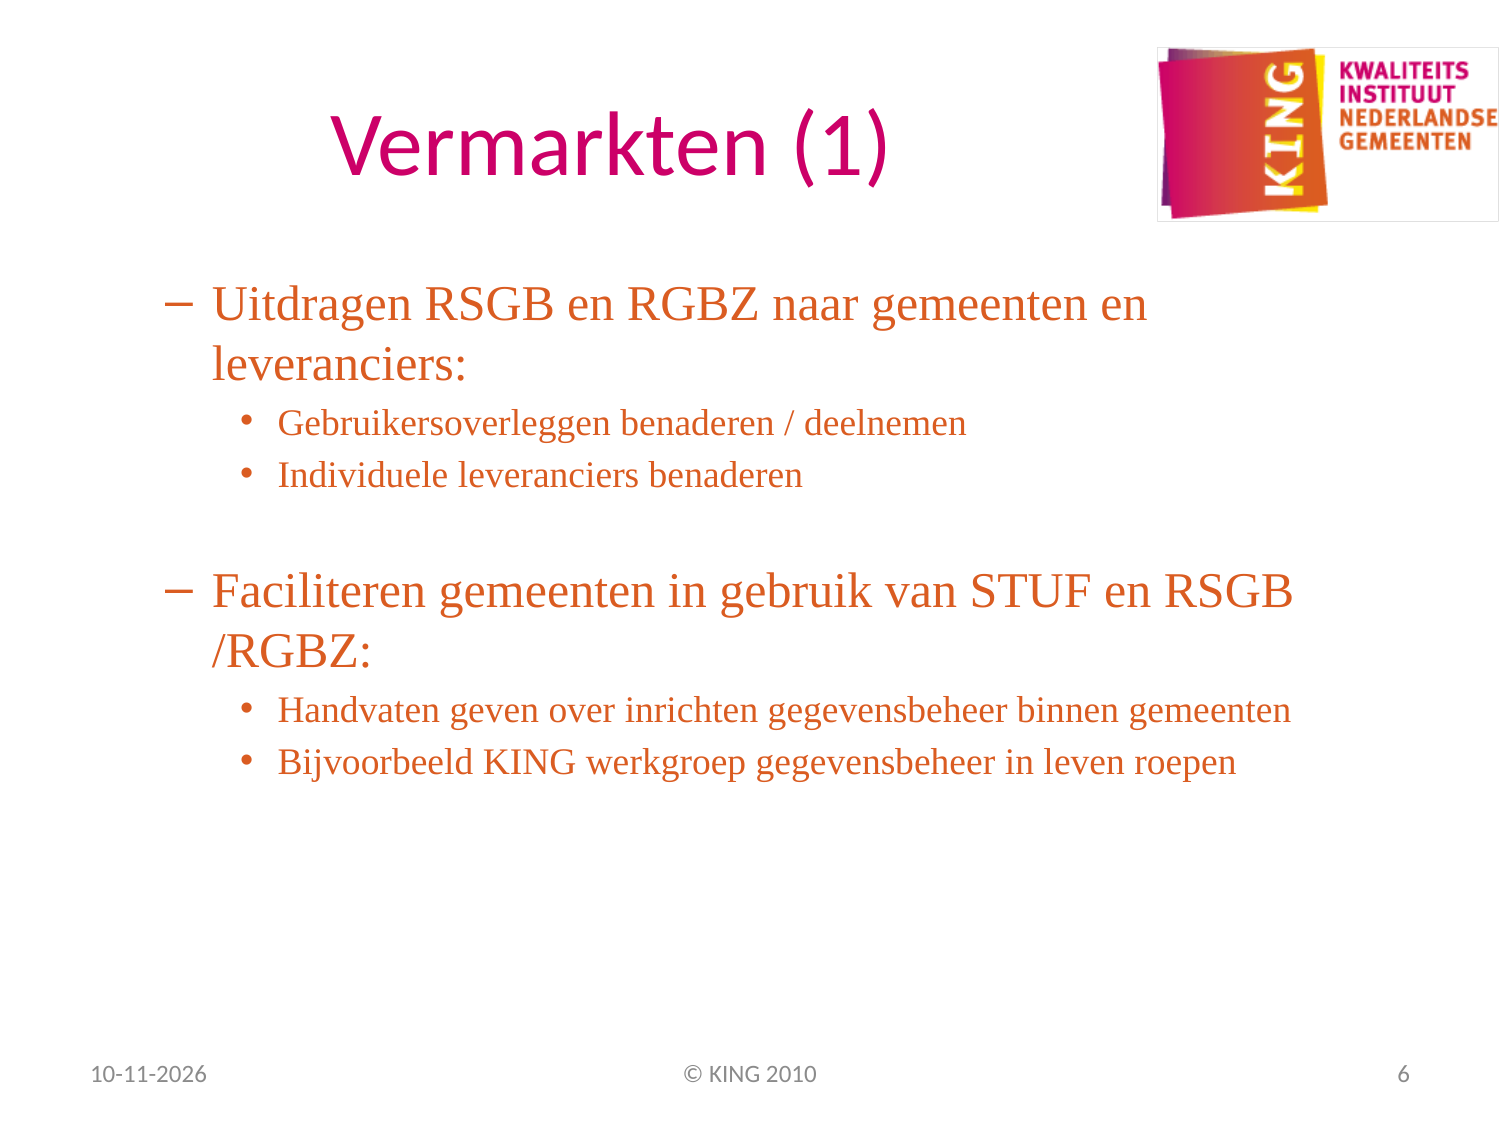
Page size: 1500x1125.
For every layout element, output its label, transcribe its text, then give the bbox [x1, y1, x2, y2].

slide_number 6 [1074, 1042, 1425, 1103]
footer © KING 2010 [512, 1042, 988, 1103]
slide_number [75, 1042, 425, 1103]
picture [1156, 46, 1500, 223]
list Uitdragen RSGB en RGBZ naar gemeenten en leveranciers: Gebruikersoverleggen benaderen / deelnemen Individuele leveranciers benaderen Faciliteren gemeenten in gebruik van STUF en RSGB /RGBZ: Handvaten geven over inrichten gegevensbeheer binnen gemeenten Bijvoorbeeld KING werkgroep gegevensbeheer in leven roepen [75, 262, 1425, 1005]
title Vermarkten (1) [75, 45, 1149, 233]
